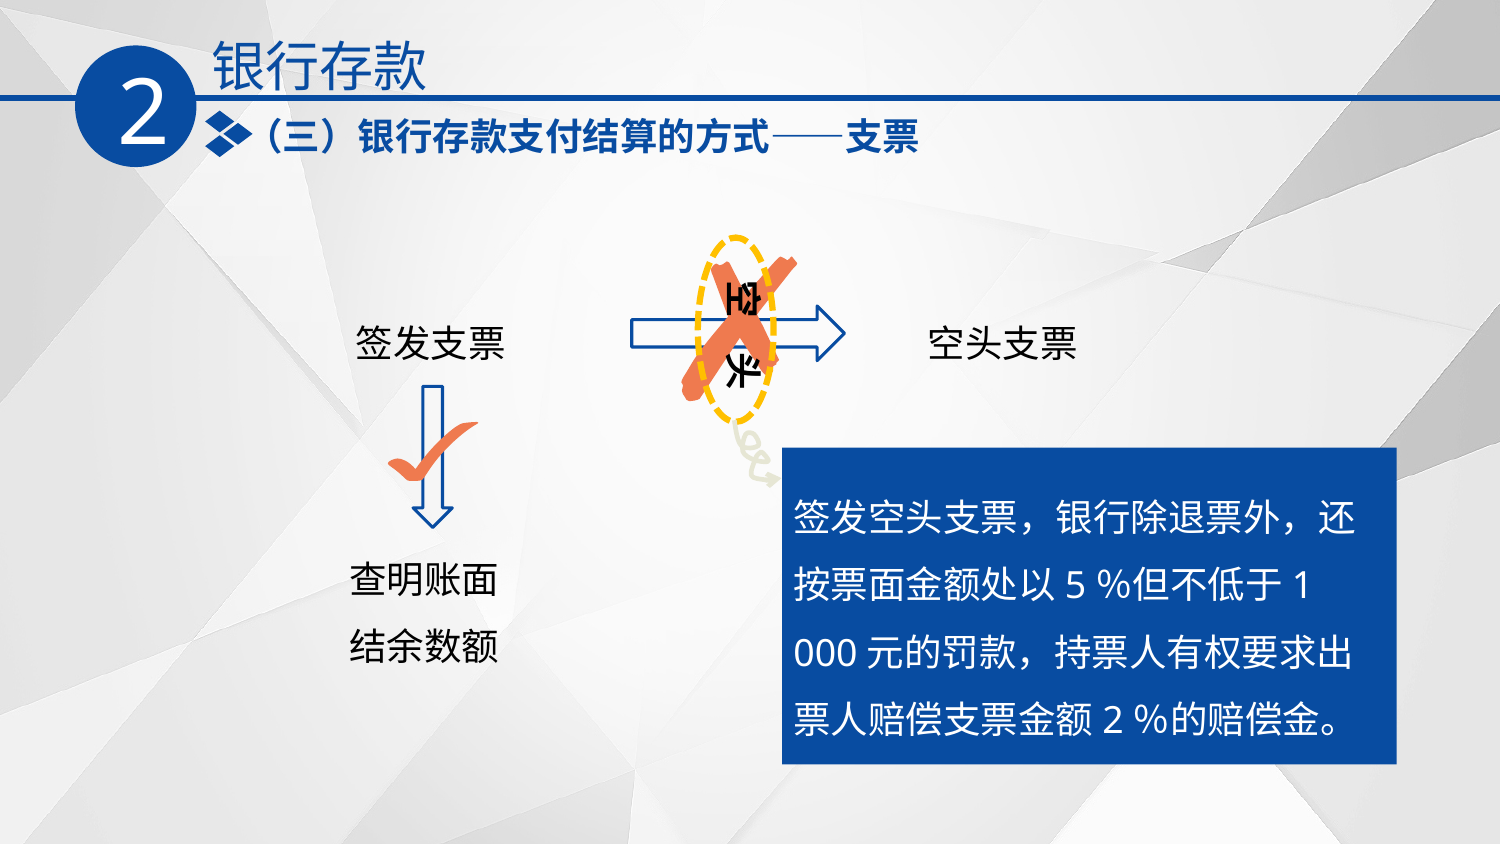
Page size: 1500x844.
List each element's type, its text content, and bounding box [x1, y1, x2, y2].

text_box 空头支票 [916, 291, 1128, 375]
text_box [75, 74, 84, 97]
text_box [733, 420, 783, 488]
text_box [205, 135, 235, 158]
text_box 空 头 [751, 252, 796, 418]
text_box 2 [84, 107, 203, 171]
text_box [681, 354, 706, 402]
text_box （三）银行存款支付结算的方式——支票 [232, 107, 933, 164]
text_box 2 [84, 45, 203, 97]
picture [0, 101, 1500, 844]
picture [0, 0, 1500, 95]
text_box [420, 384, 445, 461]
text_box [387, 421, 479, 481]
text_box 银行存款 [198, 37, 510, 92]
text_box [695, 235, 776, 424]
text_box [223, 122, 253, 145]
text_box 签发空头支票，银行除退票外，还按票面金额处以5％但不低于1 000元的罚款，持票人有权要求出票人赔偿支票金额2％的赔偿金。 [782, 447, 1397, 765]
text_box [411, 452, 455, 530]
text_box [75, 107, 84, 138]
text_box 查明账面结余数额 [338, 527, 528, 682]
text_box [205, 110, 235, 133]
text_box 签发支票 [324, 291, 537, 375]
text_box [796, 304, 847, 363]
text_box [629, 317, 698, 350]
